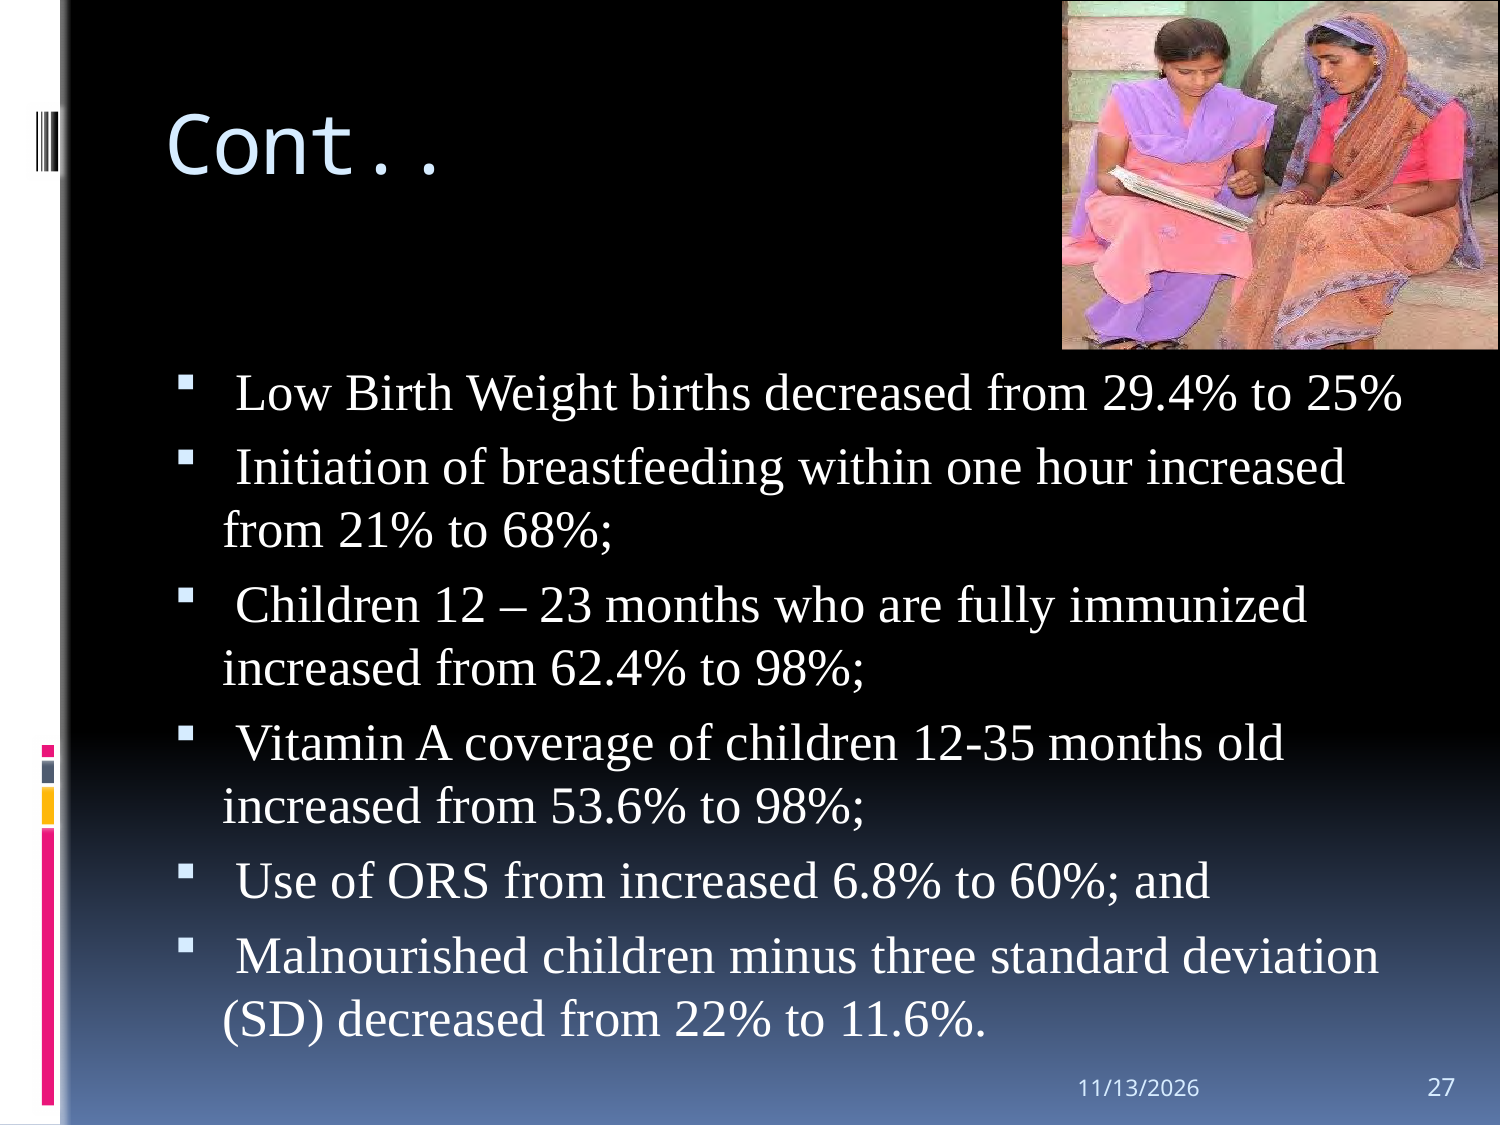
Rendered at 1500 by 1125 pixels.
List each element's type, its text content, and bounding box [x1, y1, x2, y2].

title Cont.. [150, 83, 1054, 234]
picture [1061, 0, 1500, 351]
list Low Birth Weight births decreased from 29.4% to 25% Initiation of breastfeeding within one hour increased from 21% to 68%; Children 12 – 23 months who are fully immunized increased from 62.4% to 98%; Vitamin A coverage of children 12-35 months old increased from 53.6% to 98%; Use of ORS from increased 6.8% to 60%; and Malnourished children minus three standard deviation (SD) decreased from 22% to 11.6%. [150, 350, 1425, 1125]
slide_number 27 [1412, 1052, 1488, 1113]
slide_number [1062, 1052, 1412, 1113]
